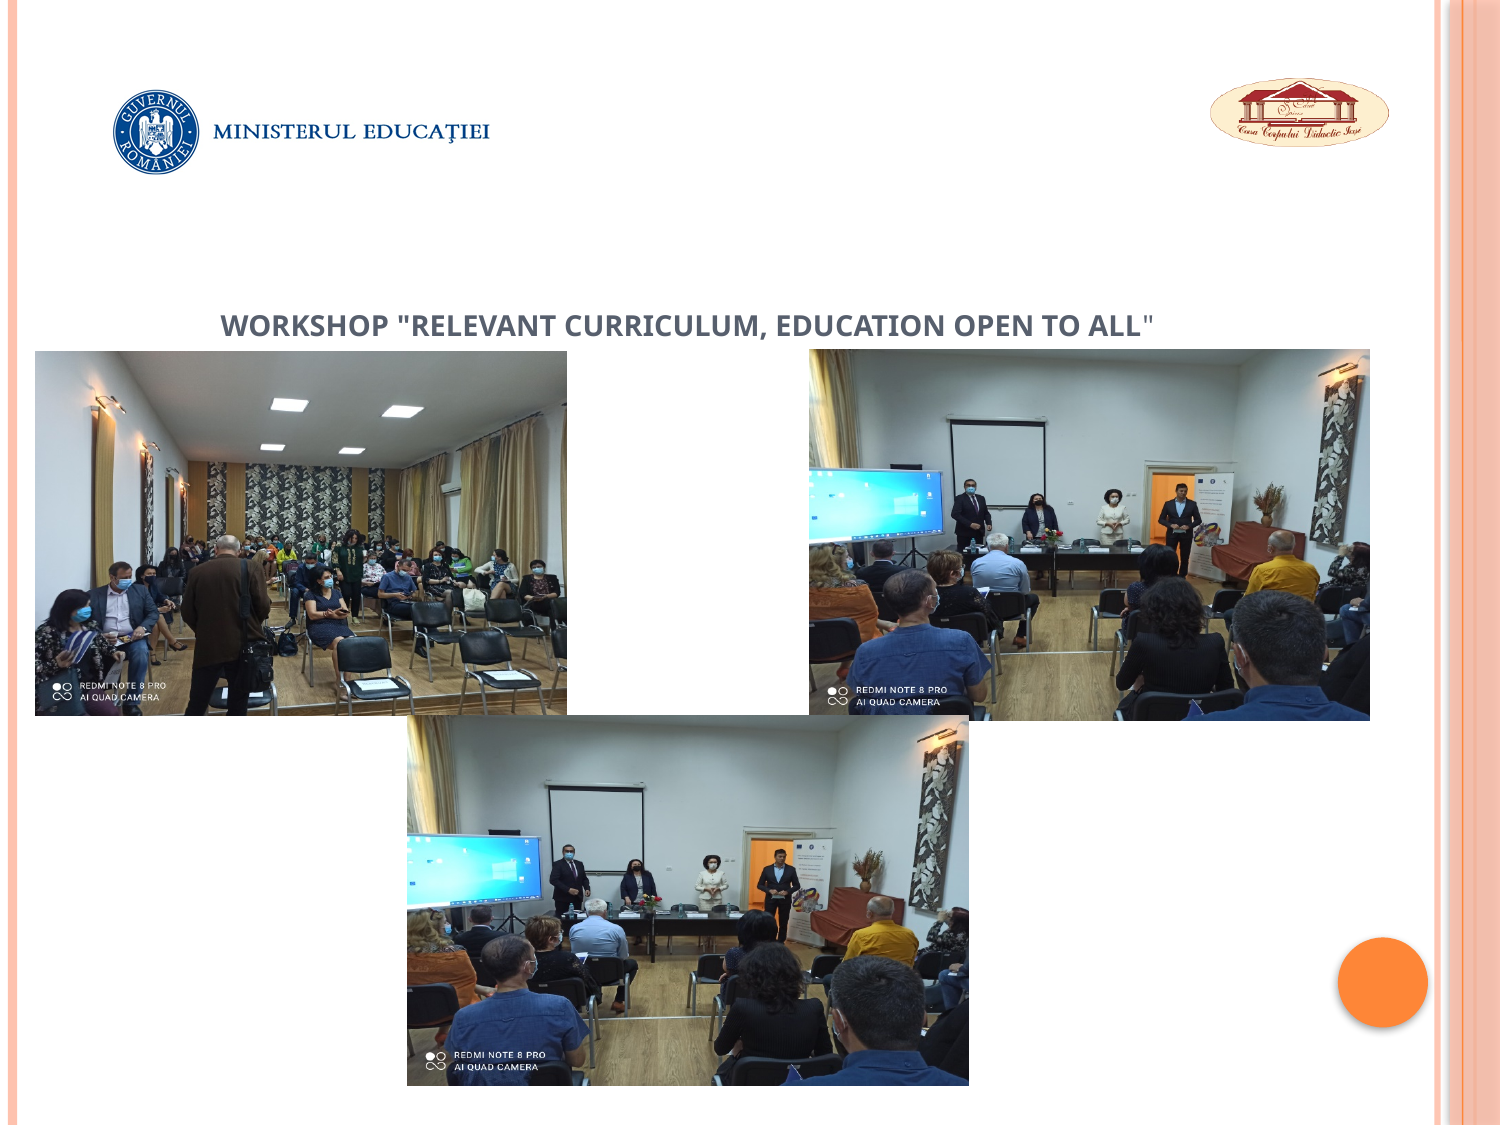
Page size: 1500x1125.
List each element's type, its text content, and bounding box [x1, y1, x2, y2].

picture [111, 89, 491, 175]
title Workshop "Relevant Curriculum, education open to all" [75, 0, 1300, 350]
picture [406, 349, 1371, 1087]
picture [1210, 77, 1391, 148]
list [34, 351, 568, 716]
